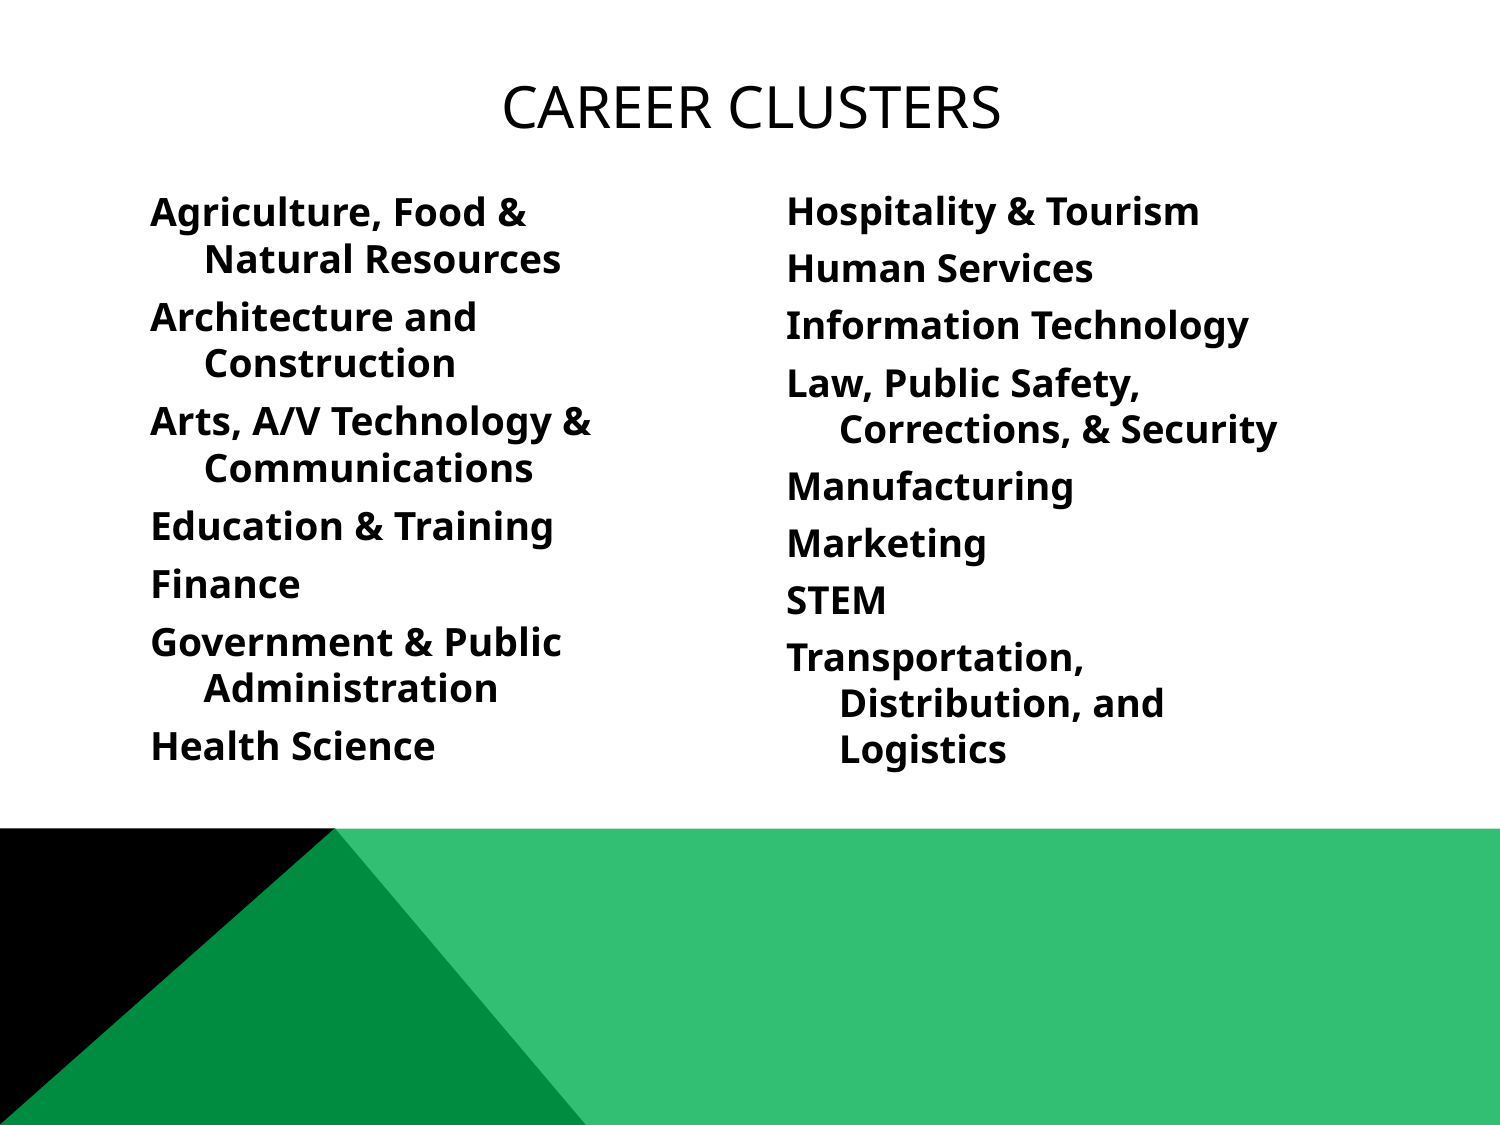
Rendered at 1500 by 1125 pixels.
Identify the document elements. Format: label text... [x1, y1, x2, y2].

list Hospitality & Tourism Human Services Information Technology Law, Public Safety, Corrections, & Security Manufacturing Marketing STEM Transportation, Distribution, and Logistics [771, 179, 1296, 789]
list Agriculture, Food & Natural Resources Architecture and Construction Arts, A/V Technology & Communications Education & Training Finance Government & Public Administration Health Science [135, 179, 660, 789]
title Career clusters [135, 60, 1369, 150]
